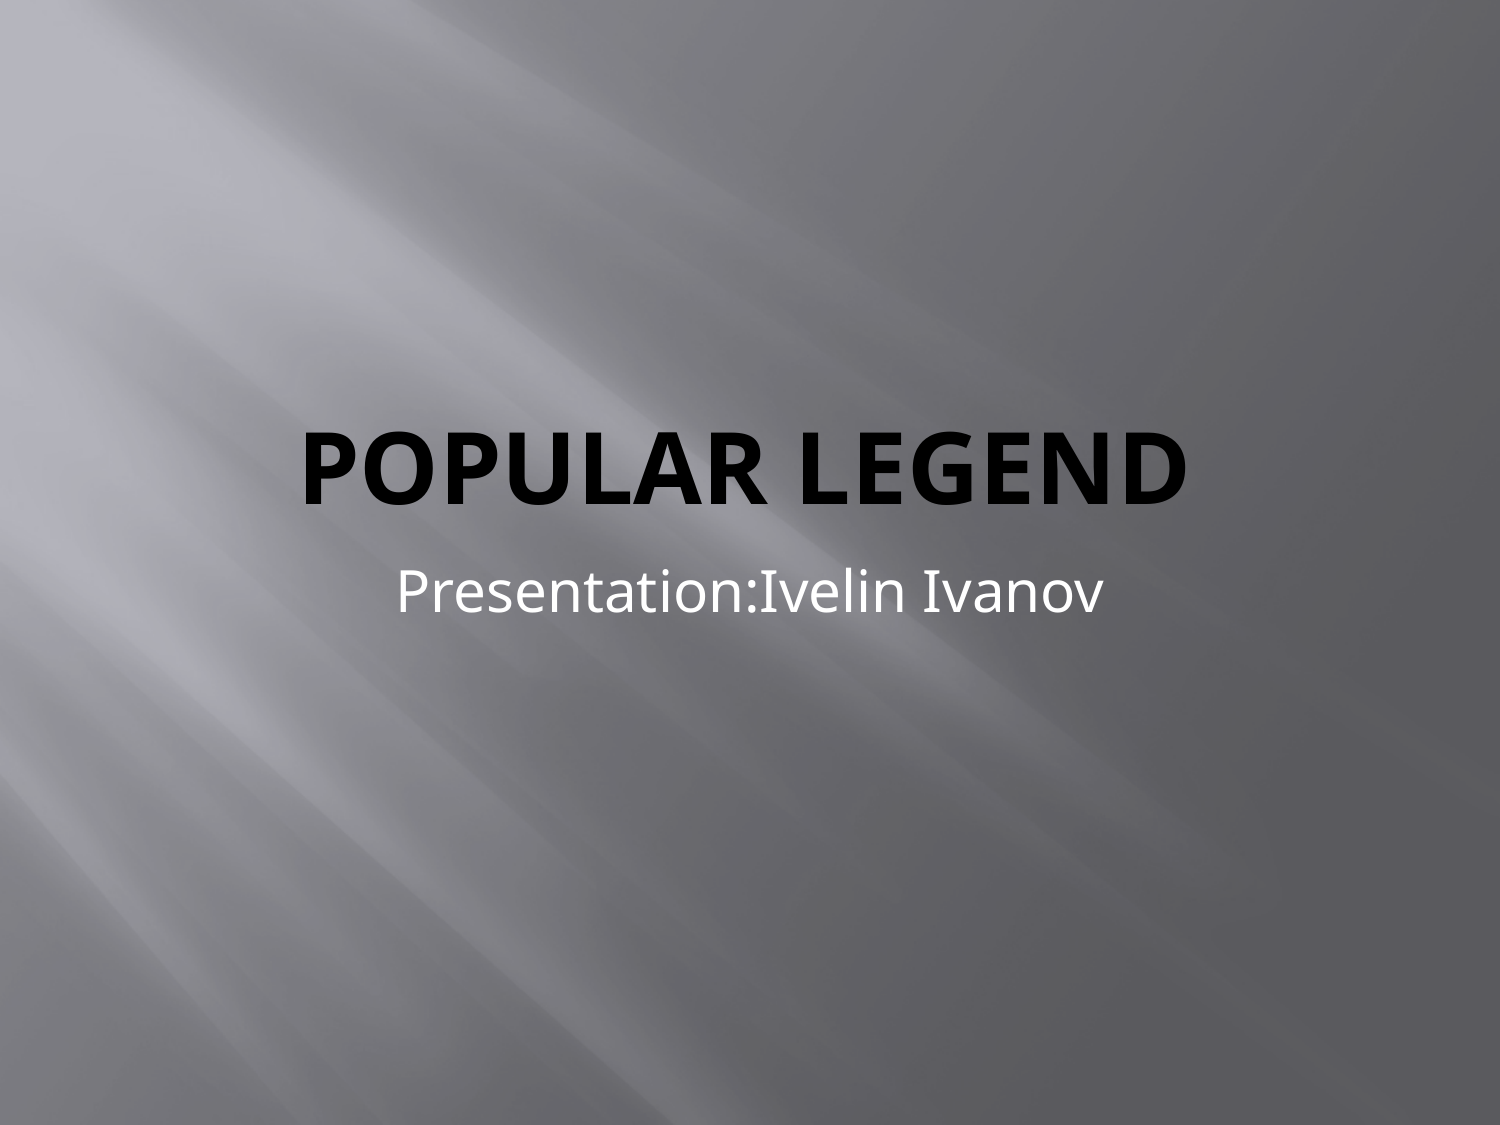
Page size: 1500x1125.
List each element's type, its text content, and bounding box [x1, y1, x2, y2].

title Popular Legend [69, 224, 1420, 525]
subtitle Presentation:Ivelin Ivanov [225, 546, 1275, 834]
